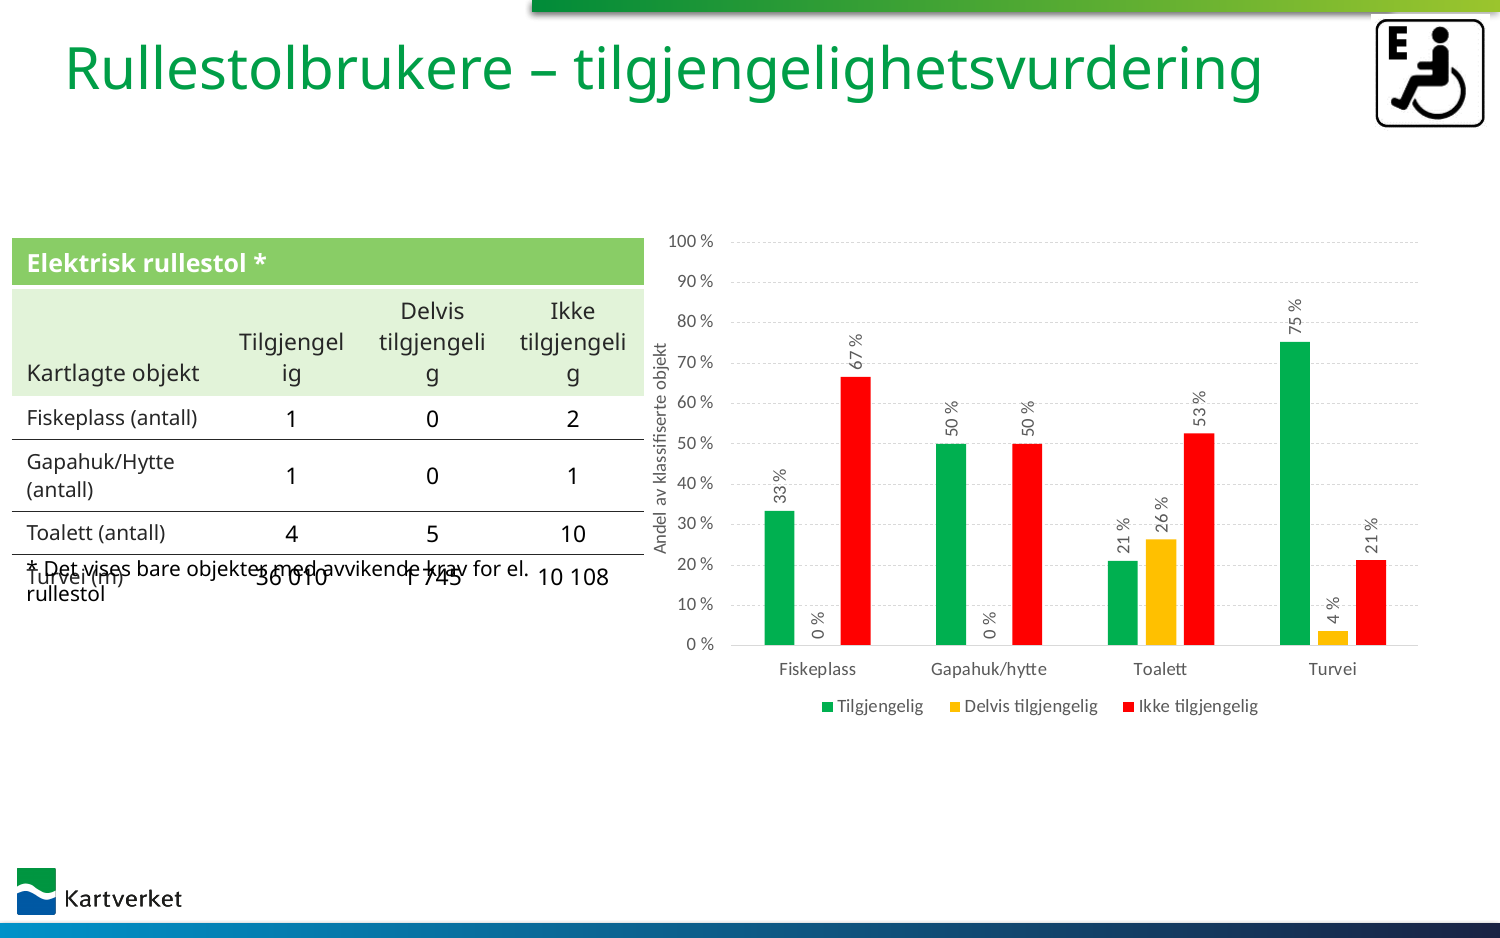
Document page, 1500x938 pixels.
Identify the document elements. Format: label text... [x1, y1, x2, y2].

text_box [1371, 13, 1491, 133]
table_cell Delvis tilgjengelig [362, 289, 503, 396]
table_cell Ikke tilgjengelig [503, 289, 638, 396]
table_cell 5 [362, 512, 503, 548]
table_header Elektrisk rullestol * [12, 238, 638, 285]
text_box Rullestolbrukere – tilgjengelighetsvurdering [49, 12, 1372, 109]
table_cell 10 [503, 512, 638, 554]
table_cell 4 [222, 512, 362, 548]
table_cell 1 [222, 396, 362, 439]
table_cell 1 [222, 440, 362, 511]
picture [643, 218, 1429, 728]
table_cell 1 [503, 440, 638, 511]
table_cell 10 108 [597, 555, 638, 598]
table_cell 2 [503, 396, 638, 439]
text_box * Det vises bare objekter med avvikende krav for el. rullestol [11, 548, 597, 613]
table_cell 0 [362, 440, 503, 511]
table_cell Gapahuk/Hytte (antall) [12, 440, 222, 511]
table_cell Kartlagte objekt [12, 289, 222, 396]
table_cell 0 [362, 396, 503, 439]
table_cell Fiskeplass (antall) [12, 396, 222, 439]
table_cell Toalett (antall) [12, 512, 222, 548]
table_cell Tilgjengelig [222, 289, 362, 396]
